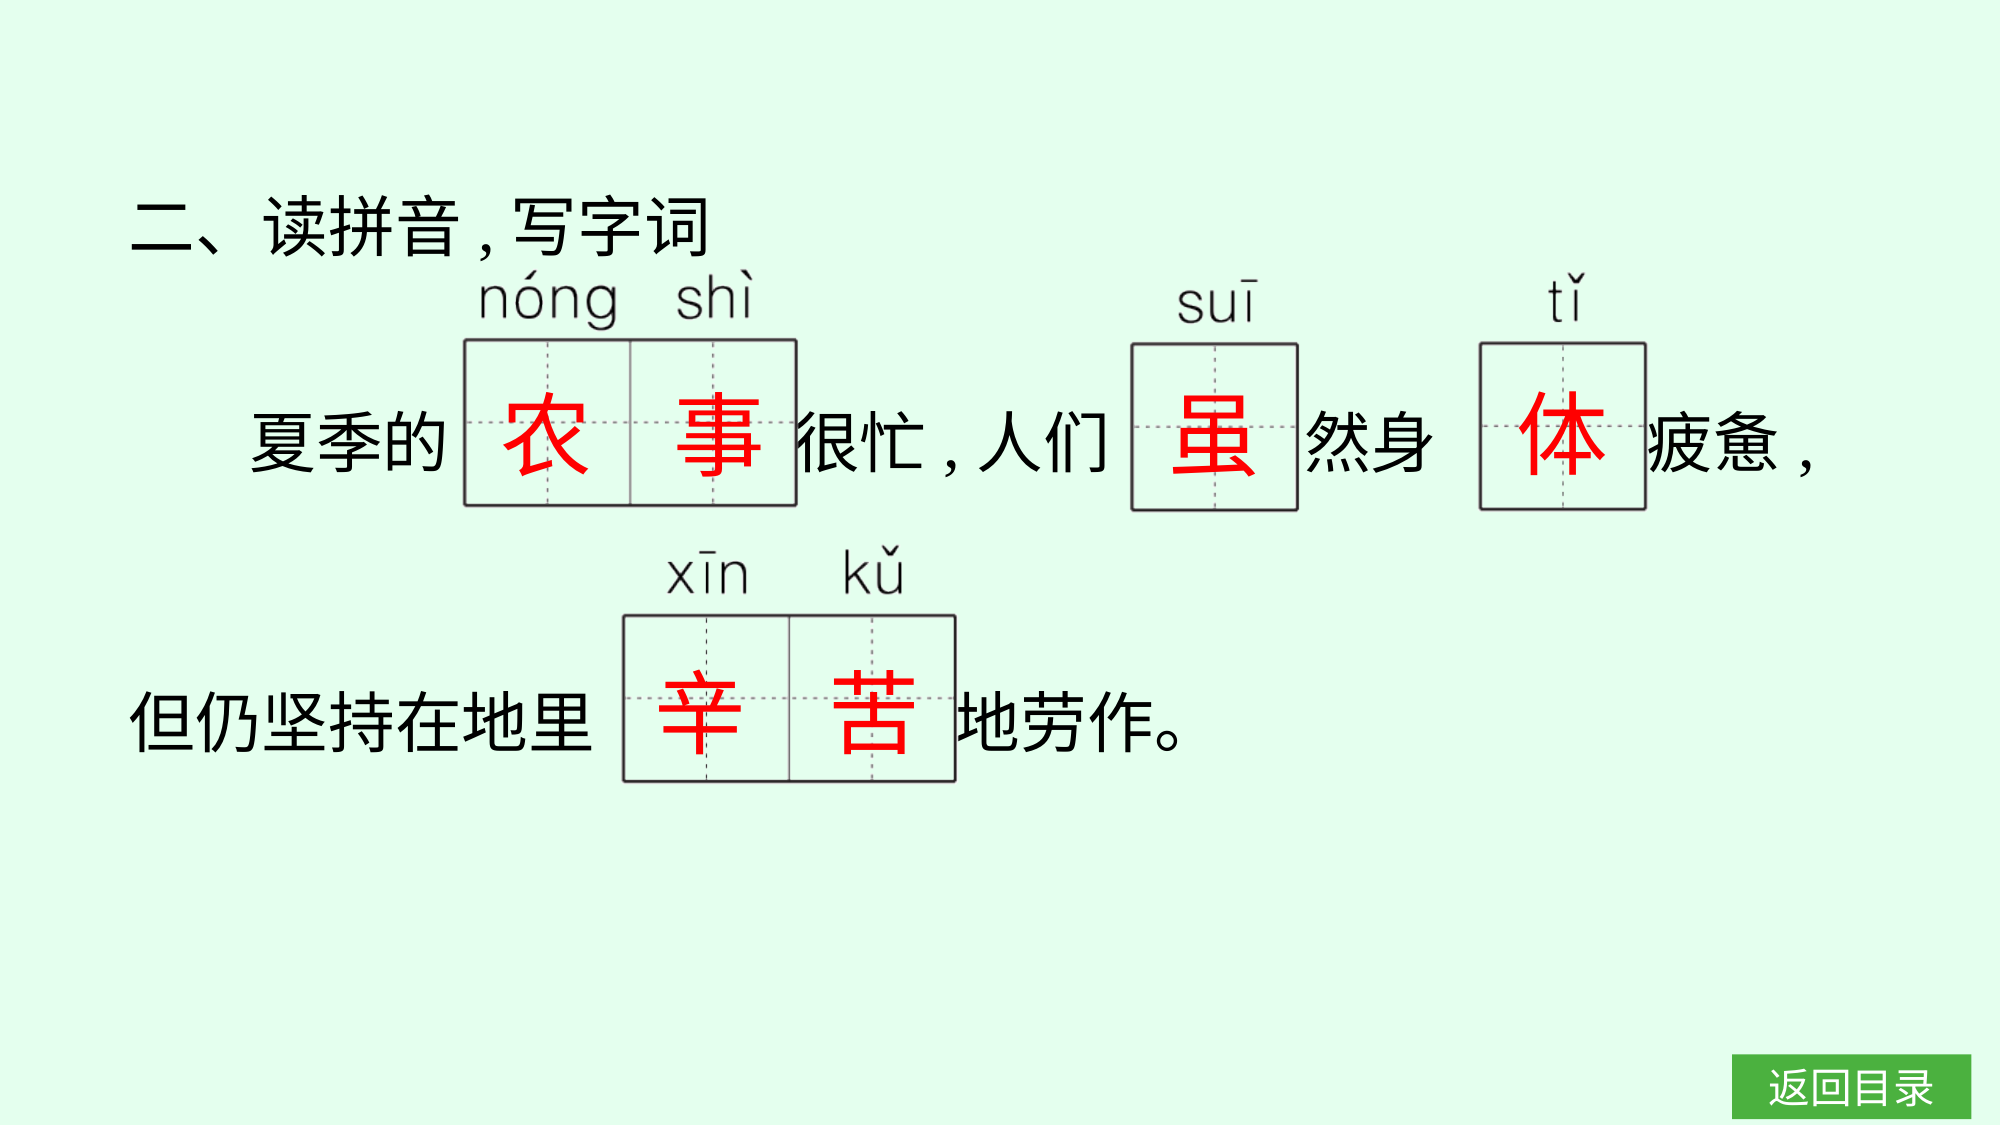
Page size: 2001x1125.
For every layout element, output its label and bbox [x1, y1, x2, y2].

text_box [113, 161, 1887, 794]
